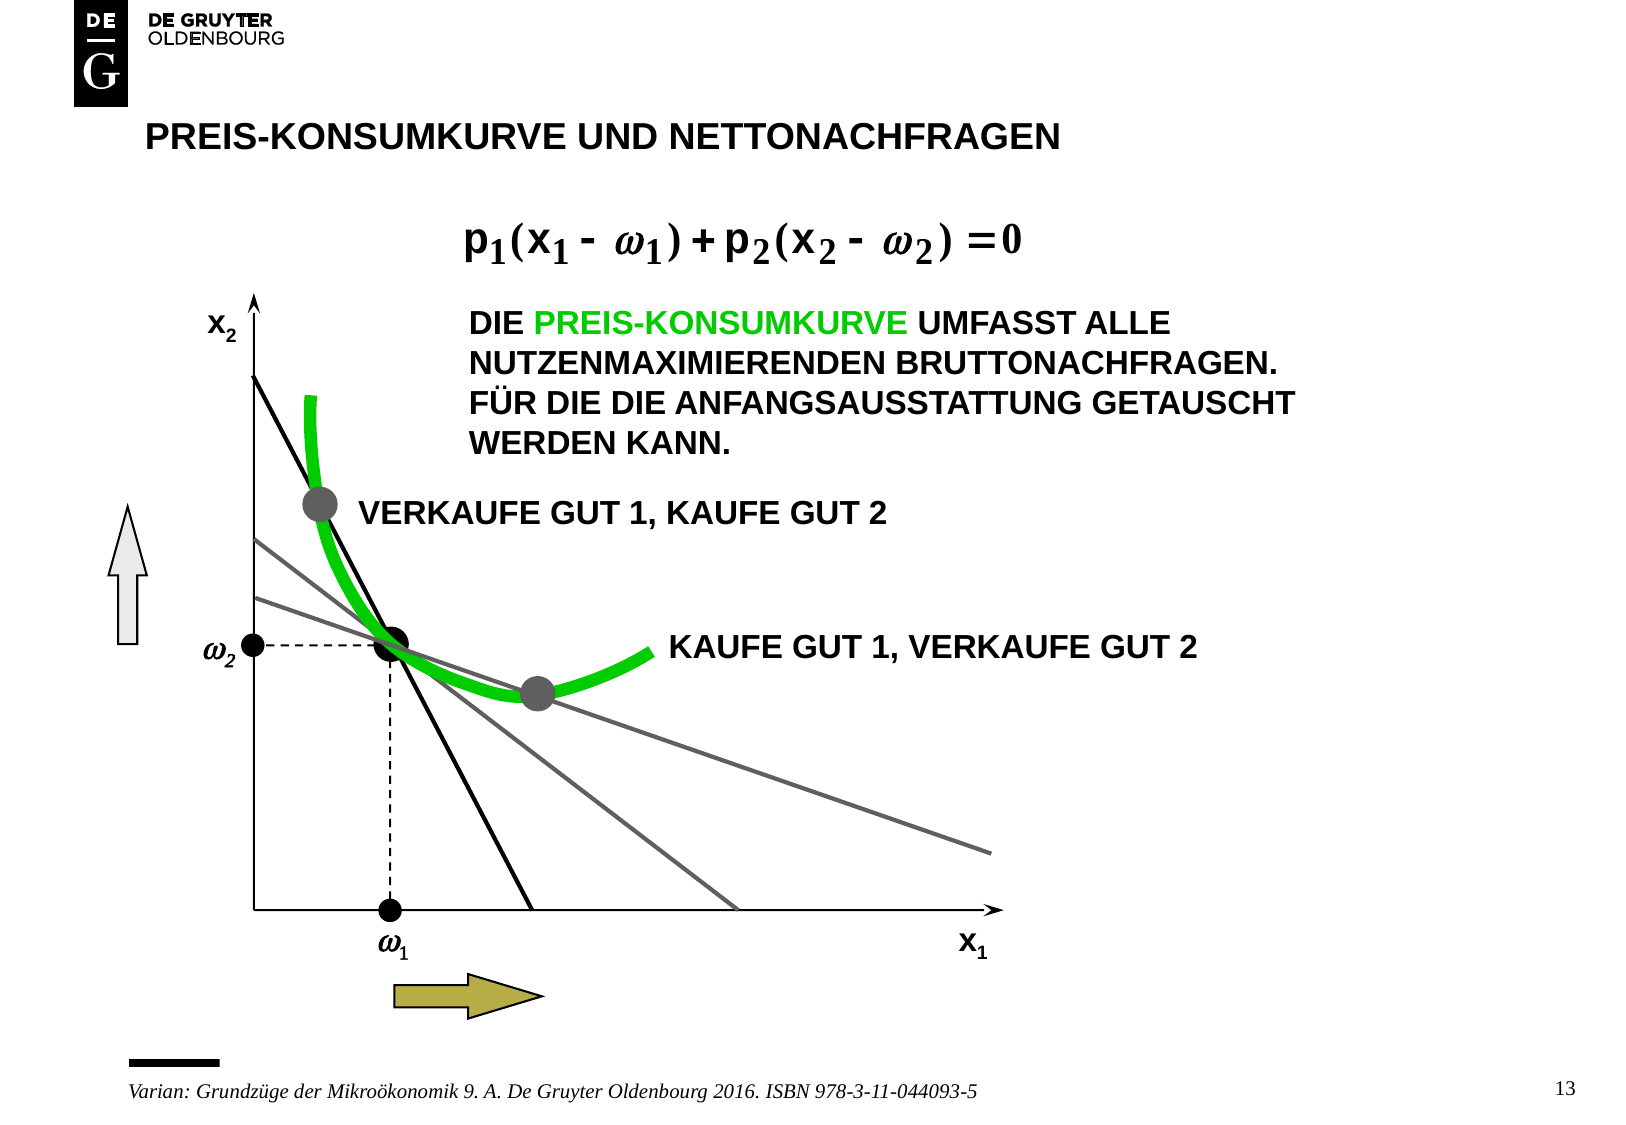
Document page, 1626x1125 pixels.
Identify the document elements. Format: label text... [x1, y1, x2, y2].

slide_number 13 [1554, 1074, 1614, 1104]
text_box x1 [943, 910, 1003, 971]
text_box [108, 506, 147, 645]
text_box [252, 292, 261, 314]
text_box [379, 899, 401, 910]
text_box [519, 676, 556, 712]
text_box w1 [361, 910, 424, 971]
text_box [394, 974, 542, 1019]
text_box DIE PREIS-KONSUMKURVE UMFASST ALLE NUTZENMAXIMIERENDEN BRUTTONACHFRAGEN. FÜR DIE DIE ANFANGSAUSSTATTUNG GETAUSCHT WERDEN KANN. [454, 293, 1346, 469]
text_box x2 [192, 292, 252, 354]
text_box [249, 634, 264, 656]
text_box KAUFE GUT 1, VERKAUFE GUT 2 [653, 618, 1214, 673]
text_box [302, 486, 338, 523]
text_box w2 [186, 618, 249, 679]
text_box [373, 632, 405, 662]
text_box VERKAUFE GUT 1, KAUFE GUT 2 [343, 483, 904, 539]
text_box [983, 903, 1004, 911]
text_box [310, 395, 652, 697]
title PREIS-KONSUMKURVE UND NETTONACHFRAGEN [144, 112, 1572, 167]
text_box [462, 215, 1026, 267]
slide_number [128, 1077, 1539, 1108]
